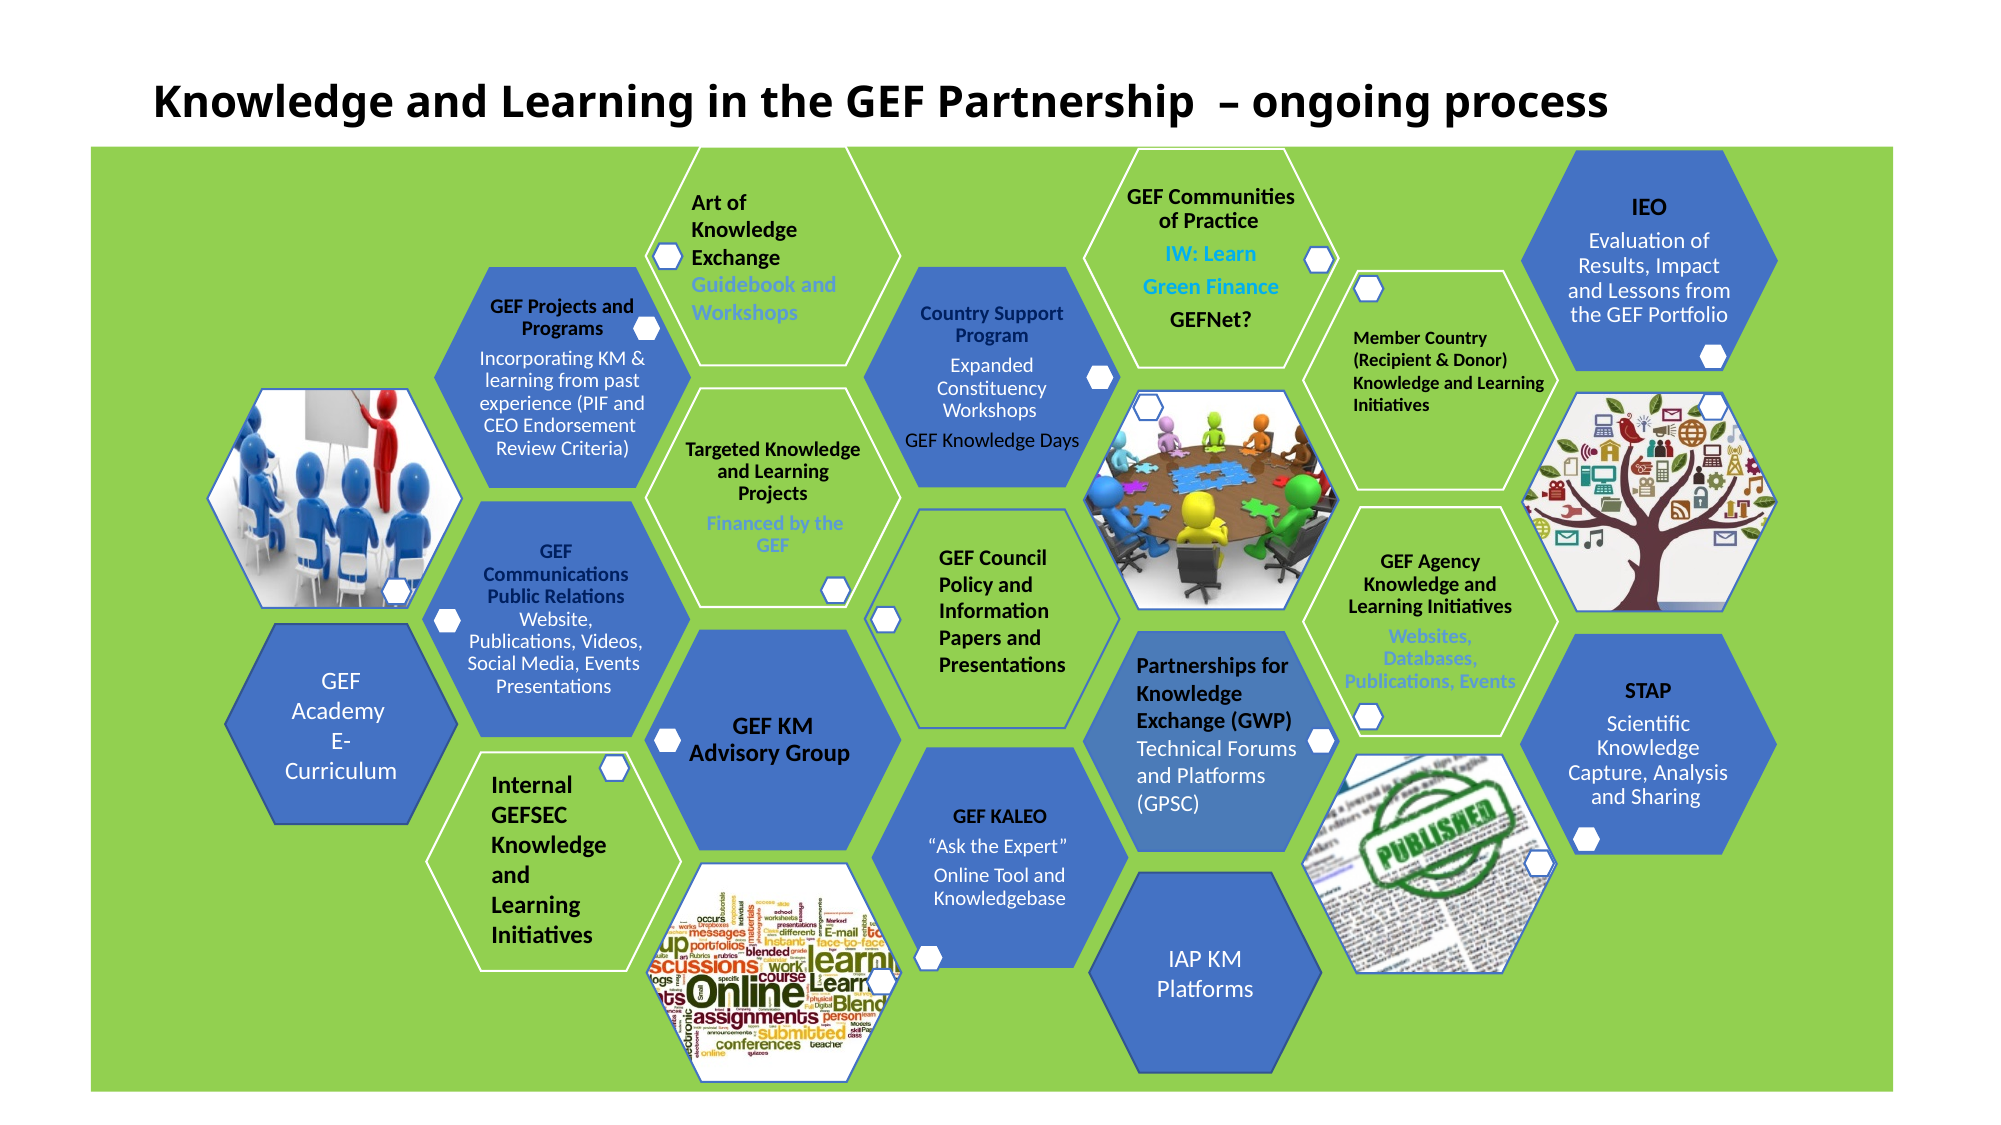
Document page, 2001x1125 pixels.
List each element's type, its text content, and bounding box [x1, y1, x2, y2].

title Knowledge and Learning in the GEF Partnership – ongoing process [137, 59, 1863, 146]
slide_number 6 [1412, 1092, 1863, 1103]
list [90, 146, 1894, 1092]
